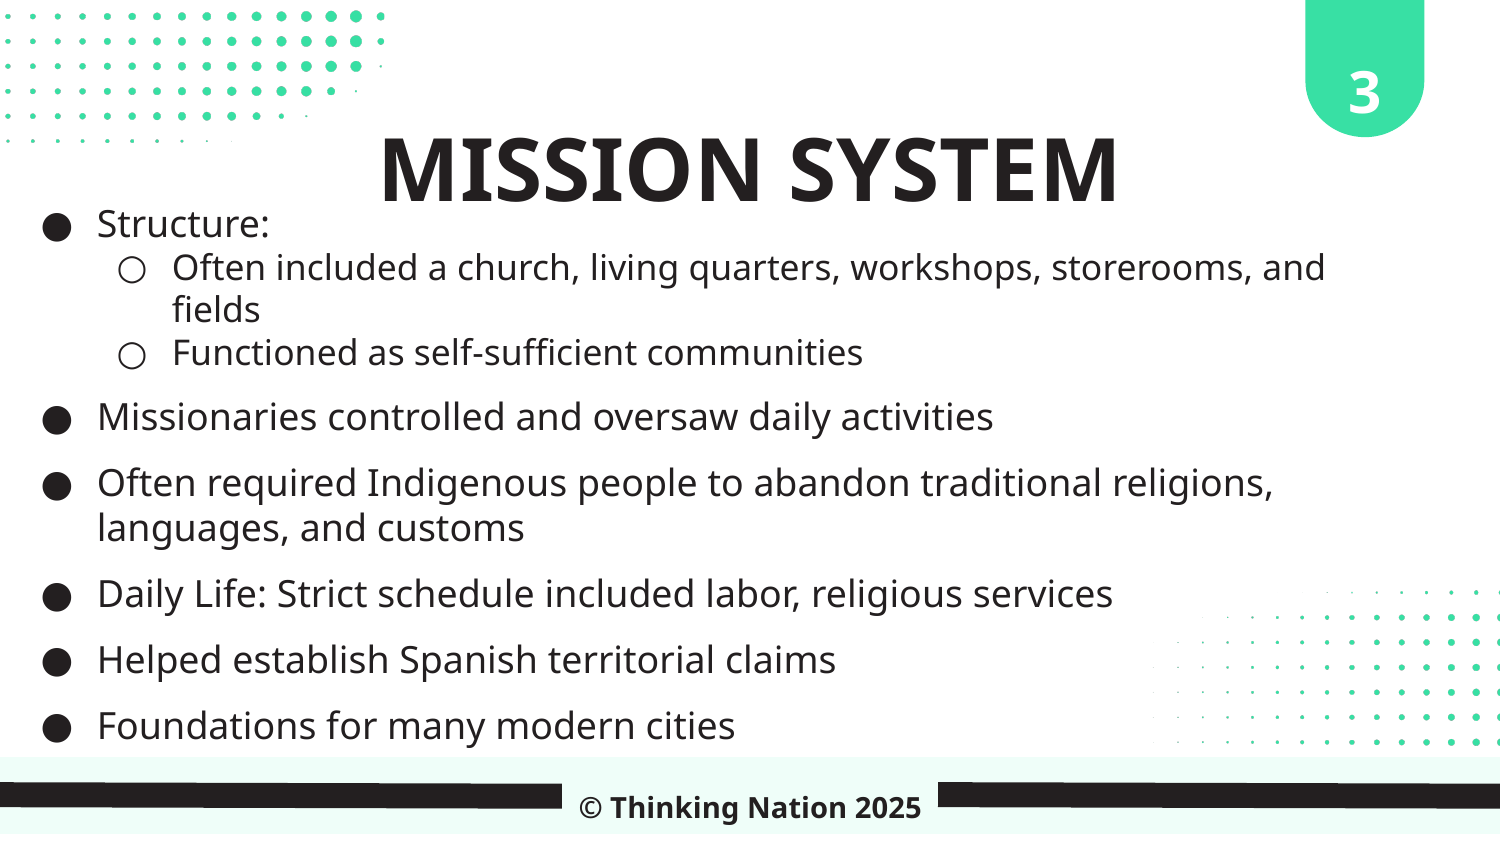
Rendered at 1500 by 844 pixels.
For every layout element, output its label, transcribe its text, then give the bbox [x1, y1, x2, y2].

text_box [0, 756, 1500, 835]
text_box Structure: Often included a church, living quarters, workshops, storerooms, and fields Functioned as self-sufficient communities Missionaries controlled and oversaw daily activities Often required Indigenous people to abandon traditional religions, languages, and customs Daily Life: Strict schedule included labor, religious services Helped establish Spanish territorial claims Foundations for many modern cities [21, 200, 1405, 747]
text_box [1300, 0, 1430, 138]
text_box [0, 0, 385, 144]
text_box MISSION SYSTEM [209, 71, 1291, 219]
text_box [1128, 590, 1500, 755]
